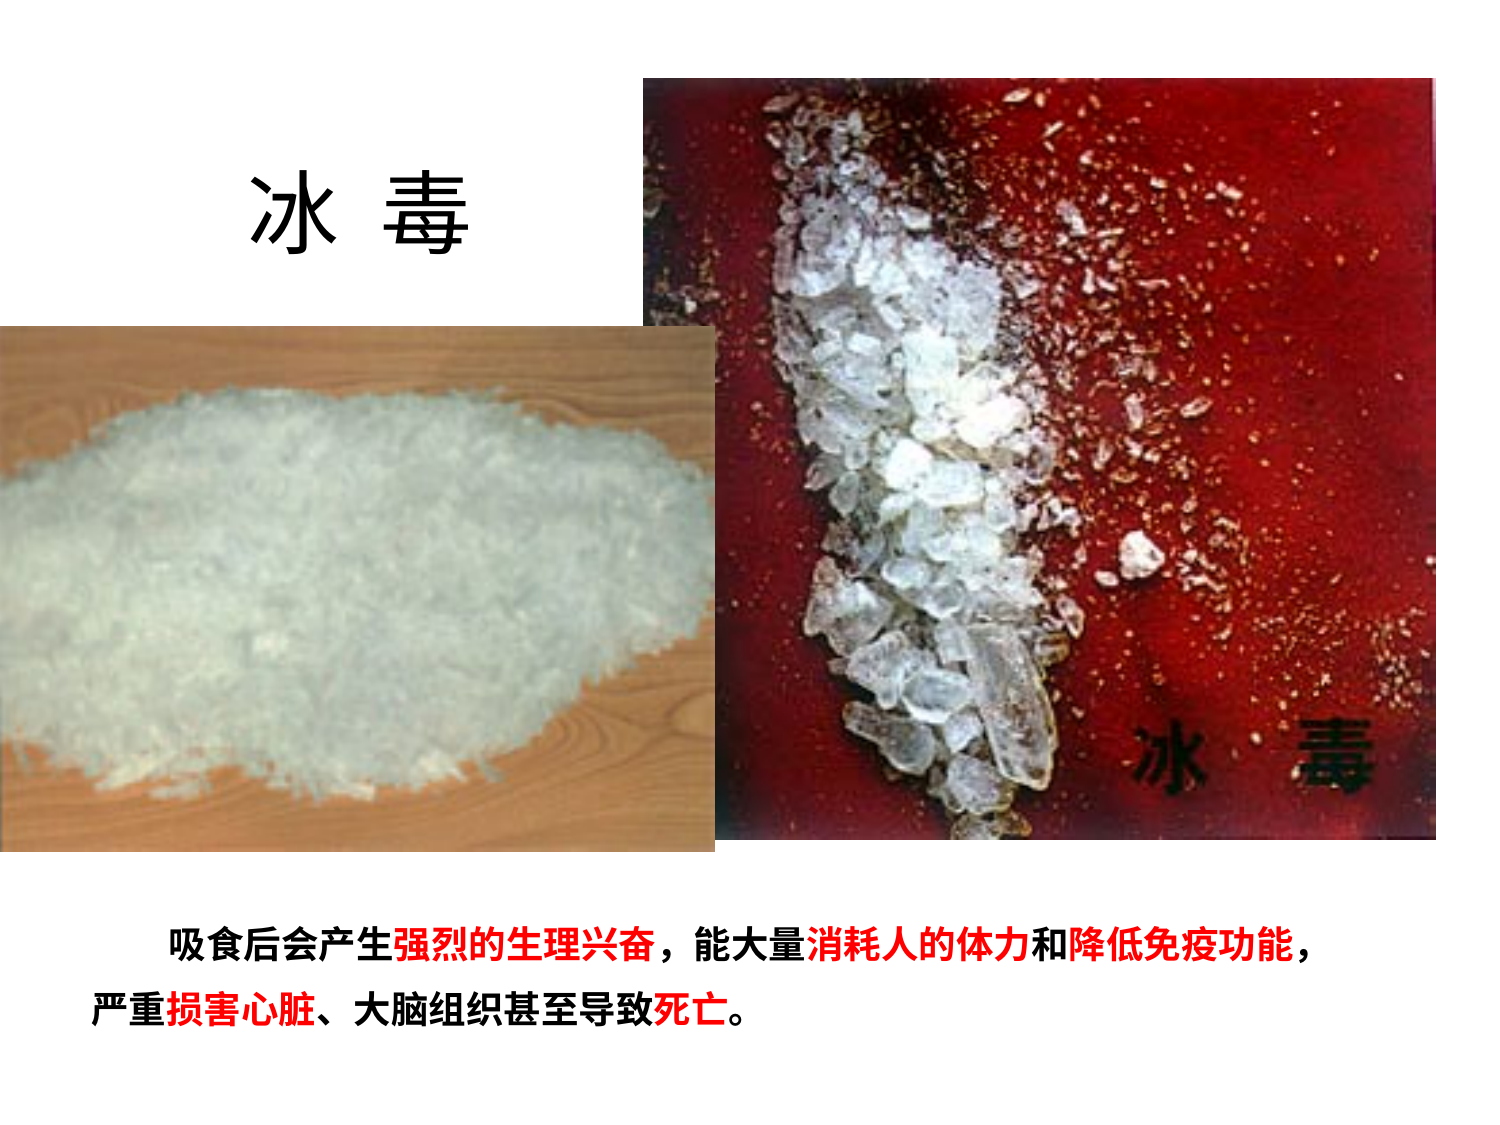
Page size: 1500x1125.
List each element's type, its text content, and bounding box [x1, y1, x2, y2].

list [643, 77, 1436, 840]
picture [0, 325, 715, 852]
title 冰 毒 [170, 125, 549, 296]
text_box 吸食后会产生强烈的生理兴奋，能大量消耗人的体力和降低免疫功能，严重损害心脏、大脑组织甚至导致死亡。 [76, 893, 1365, 1039]
